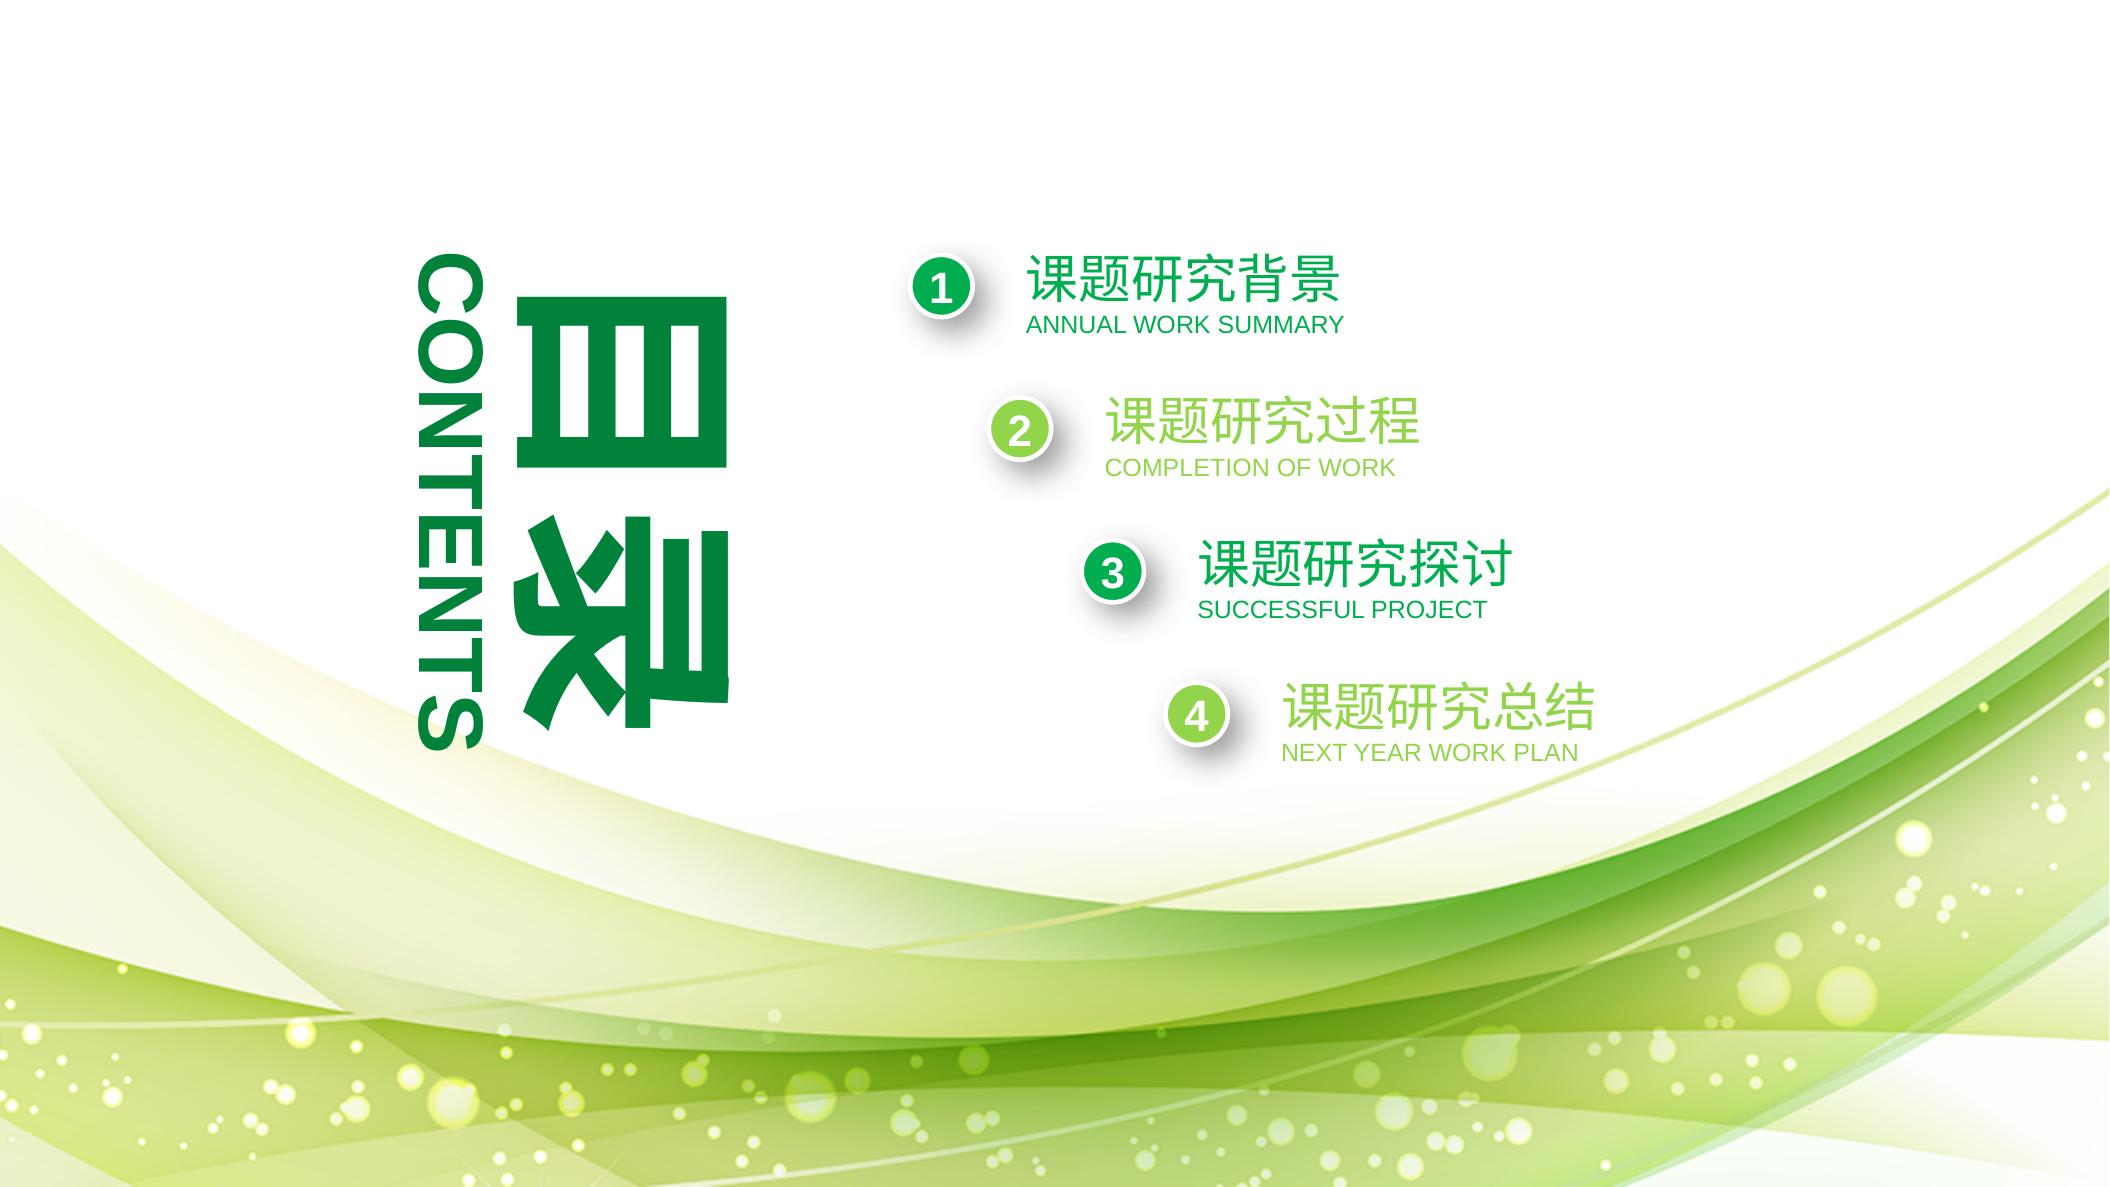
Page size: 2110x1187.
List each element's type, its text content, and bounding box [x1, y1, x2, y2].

text_box 4 [1164, 681, 1229, 747]
text_box 2 [987, 396, 1053, 461]
text_box CONTENTS [400, 232, 511, 774]
text_box [0, 0, 2110, 1187]
text_box 目录 [487, 191, 778, 814]
text_box 1 [909, 253, 974, 319]
text_box 3 [1080, 539, 1145, 604]
